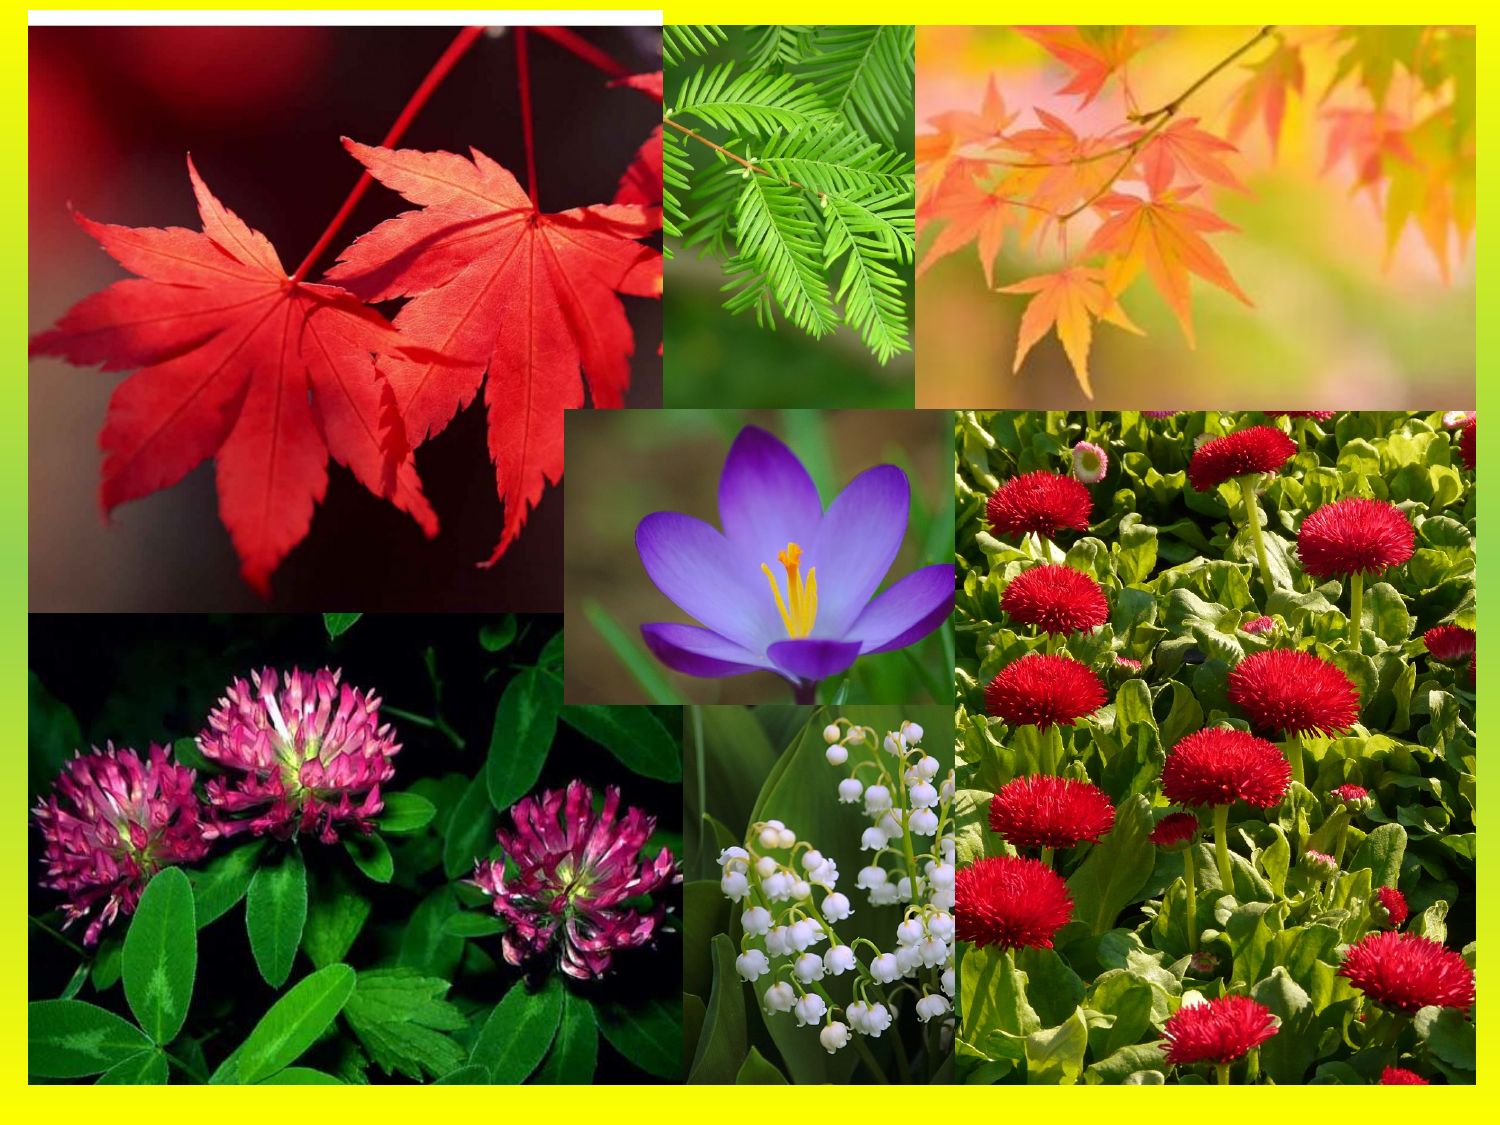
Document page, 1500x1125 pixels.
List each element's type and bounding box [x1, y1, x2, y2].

text_box [28, 10, 1476, 1086]
